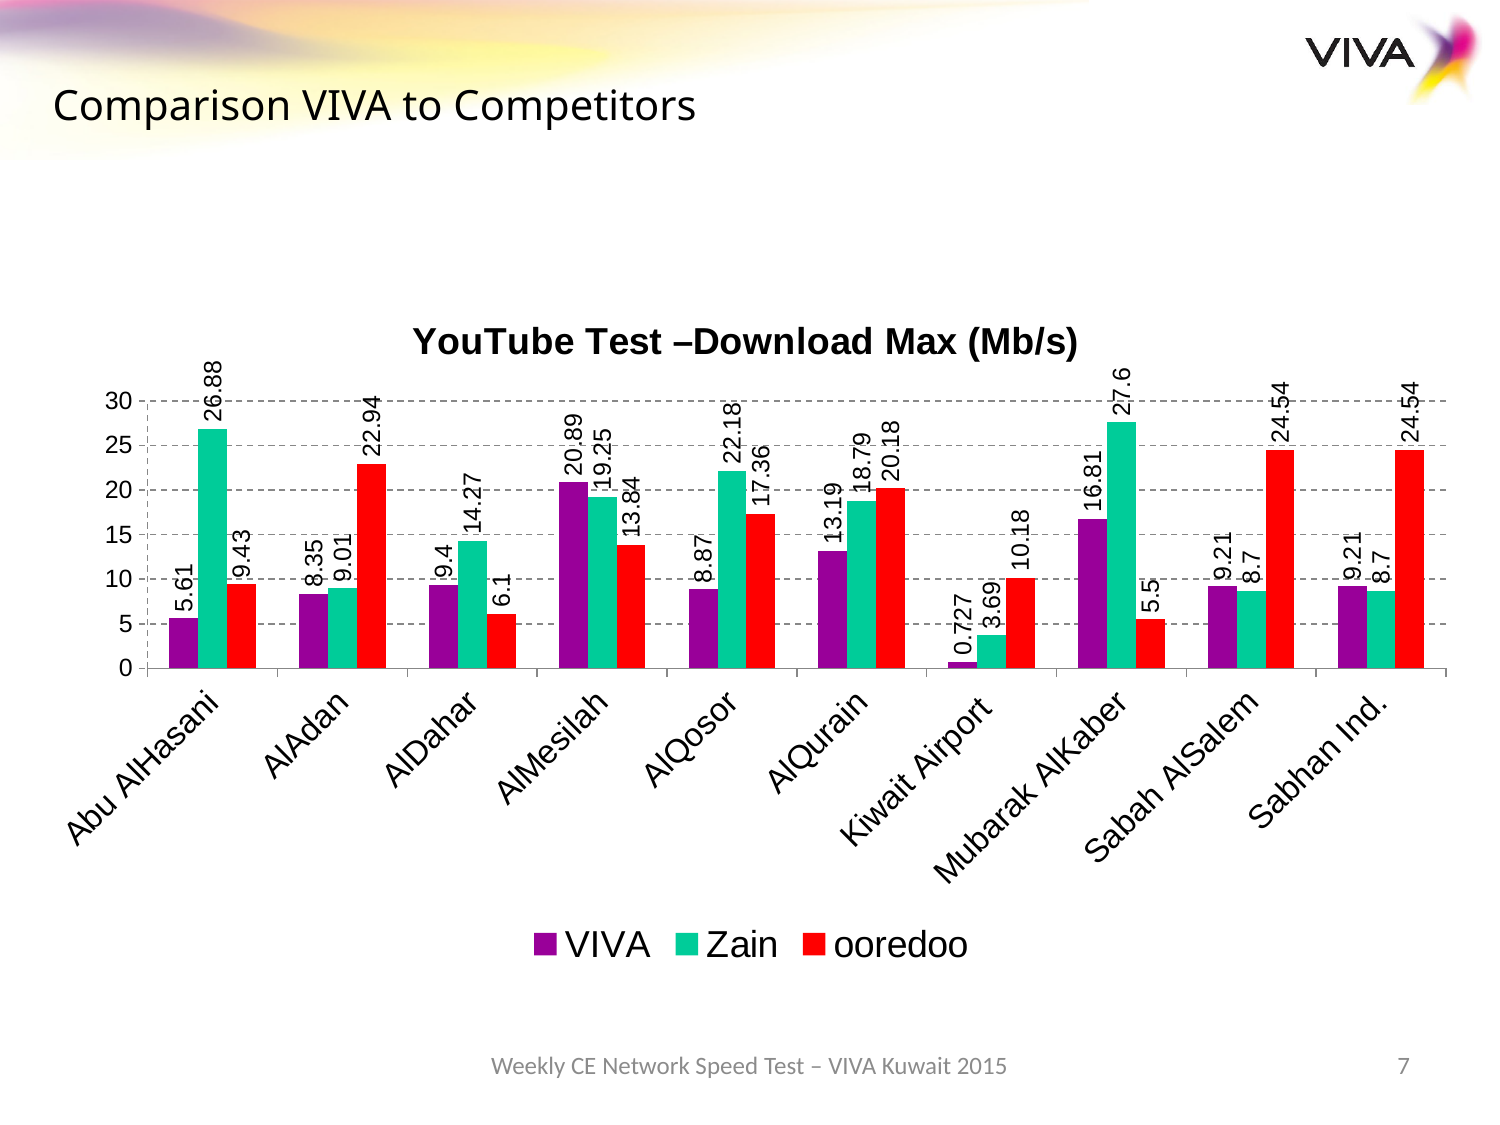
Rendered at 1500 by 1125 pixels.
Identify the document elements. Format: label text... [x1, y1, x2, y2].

picture [1300, 12, 1485, 105]
text_box 7 [1074, 1042, 1425, 1103]
picture [0, 0, 1089, 160]
text_box Comparison VIVA to Competitors [37, 24, 1278, 184]
text_box Weekly CE Network Speed Test – VIVA Kuwait 2015 [205, 1042, 1074, 1103]
chart [27, 287, 1476, 974]
